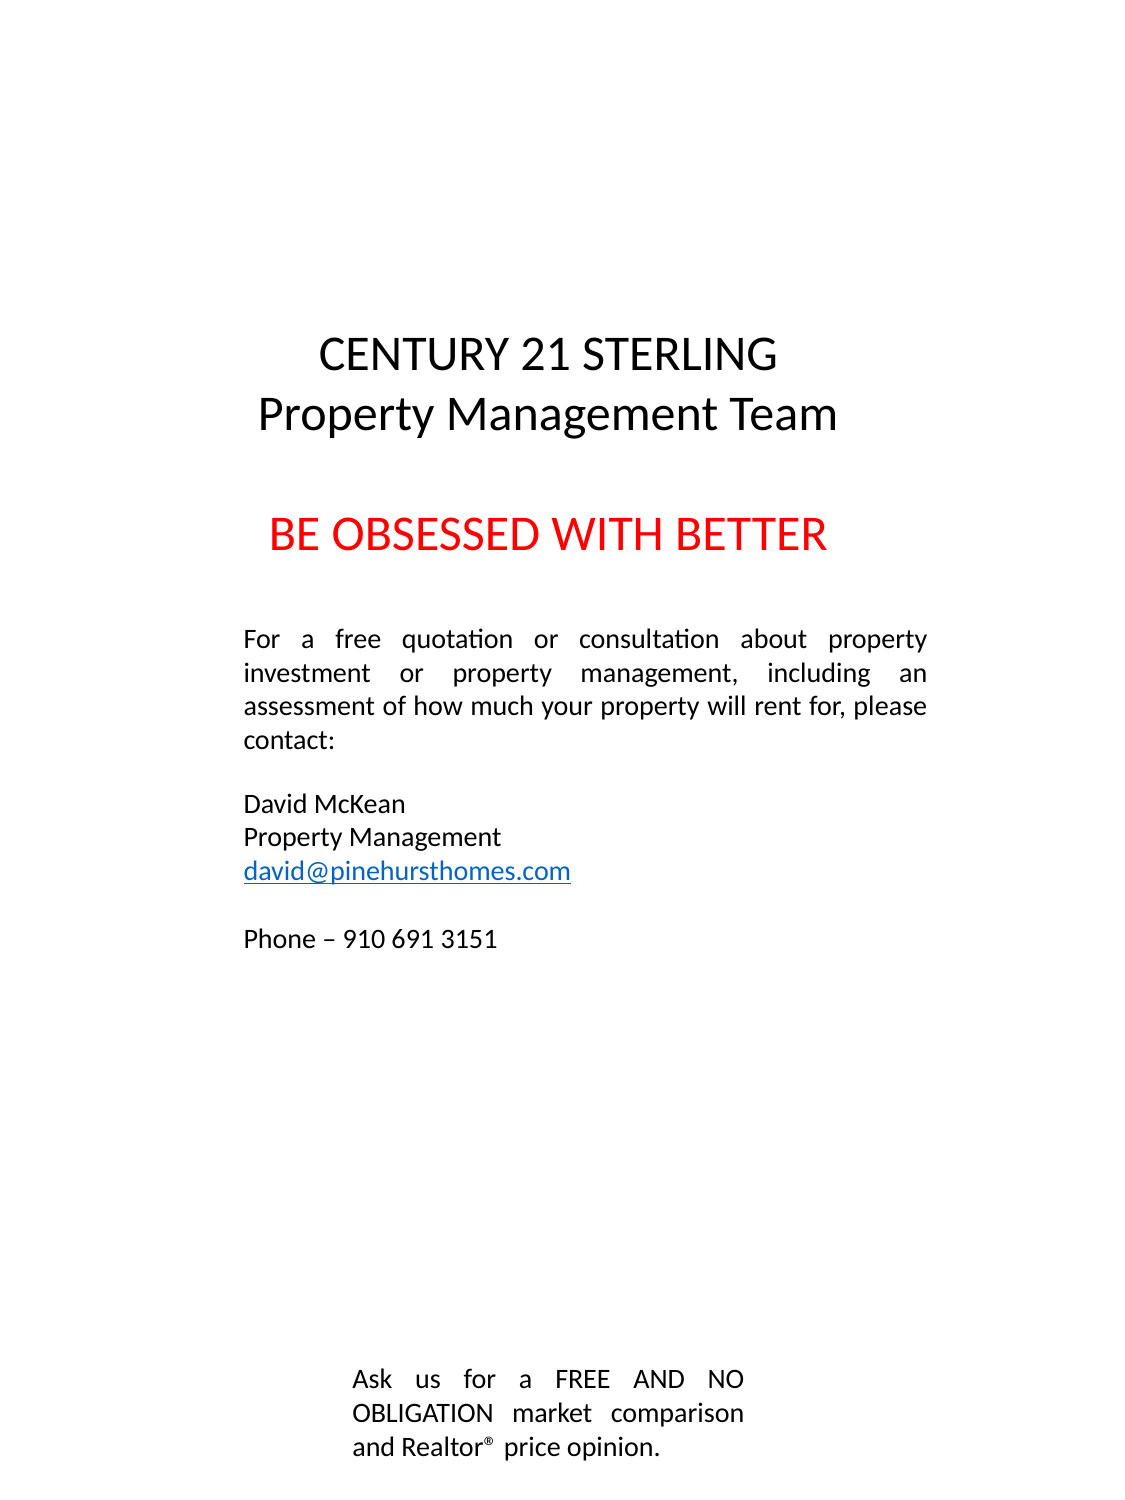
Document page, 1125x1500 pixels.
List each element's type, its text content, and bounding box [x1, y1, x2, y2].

text_box Ask us for a FREE AND NO OBLIGATION market comparison and Realtor® price opinion. [337, 1353, 760, 1470]
text_box CENTURY 21 STERLING Property Management Team BE OBSESSED WITH BETTER For a free quotation or consultation about property investment or property management, including an assessment of how much your property will rent for, please contact: David McKean Property Management david@pinehursthomes.com Phone – 910 691 3151 [153, 312, 943, 1007]
